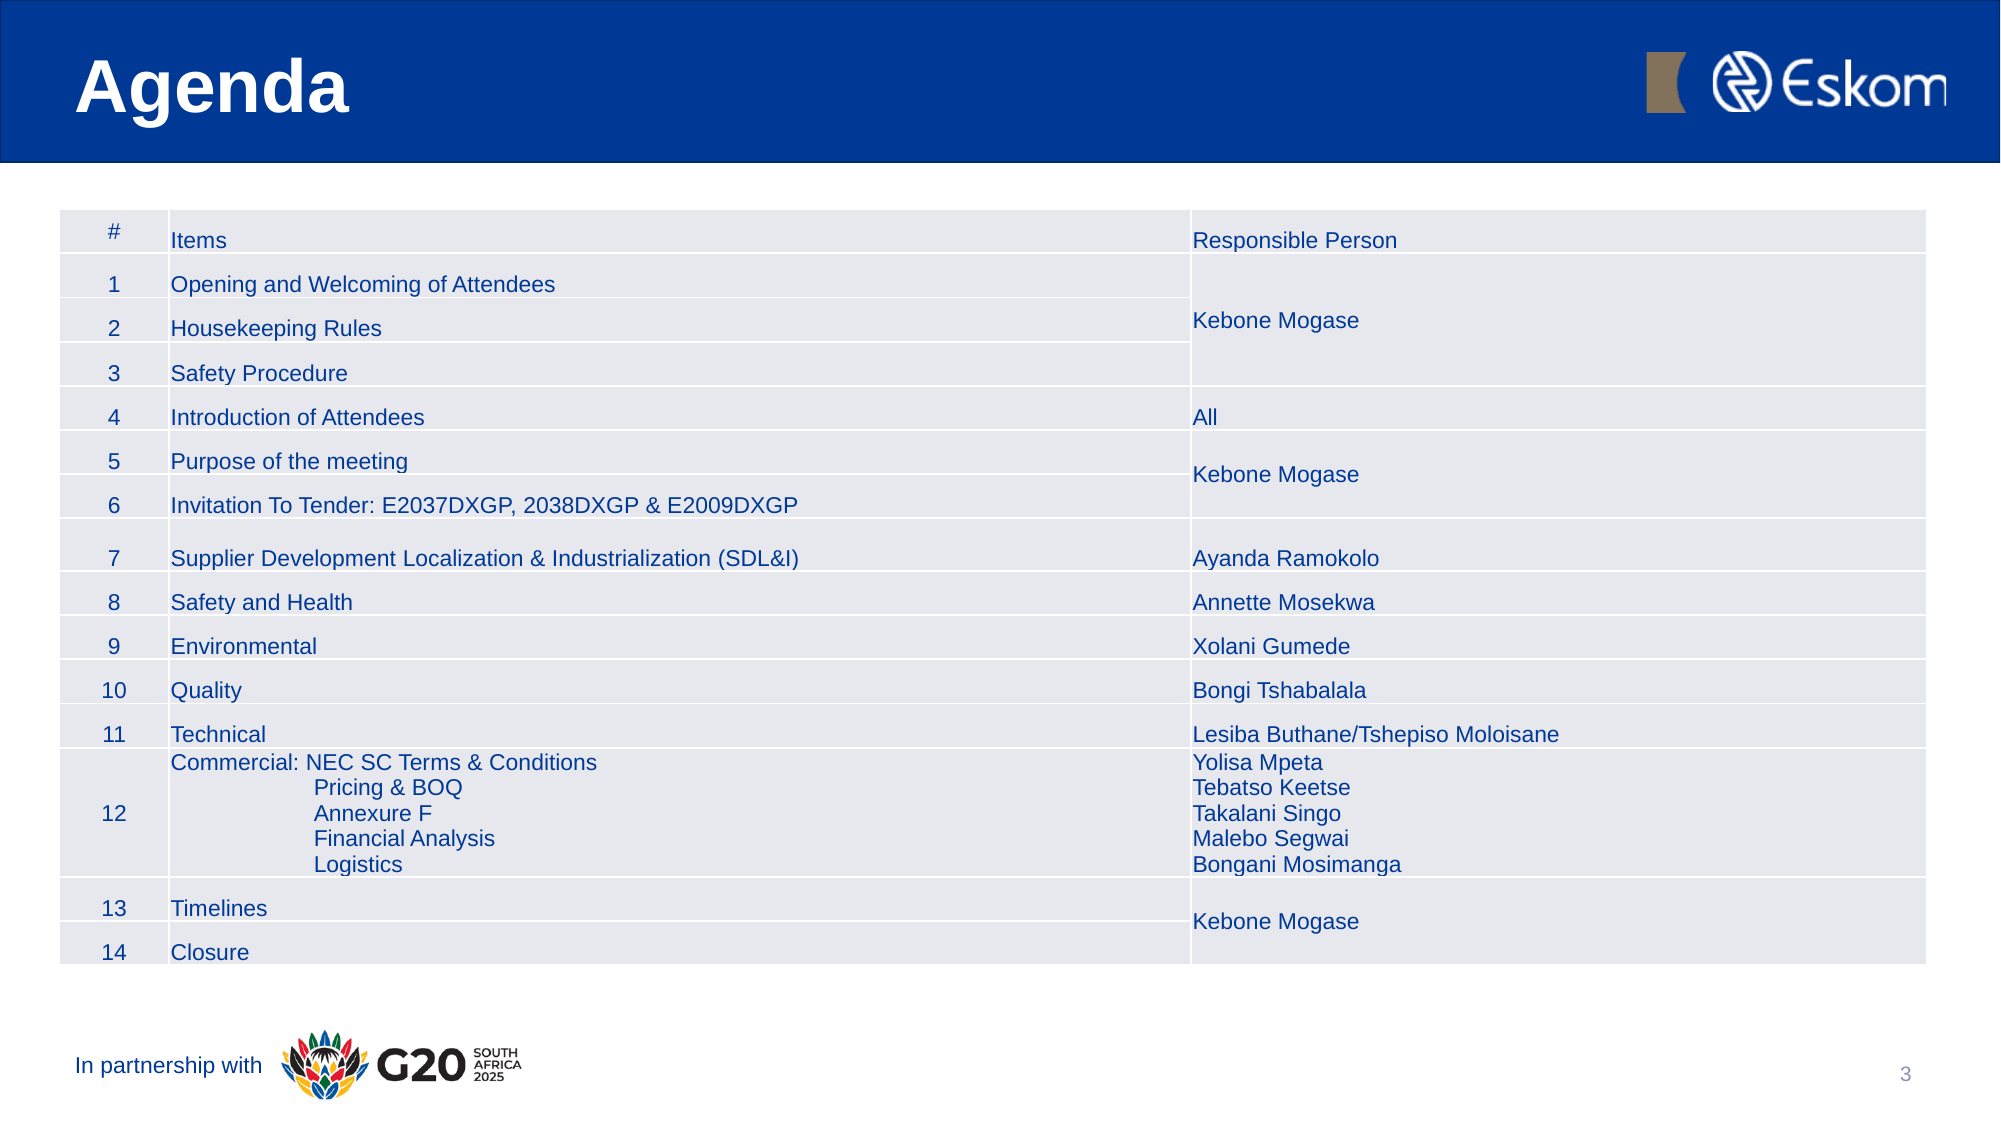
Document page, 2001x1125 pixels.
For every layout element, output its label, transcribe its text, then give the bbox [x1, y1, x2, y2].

table_cell 9 [60, 616, 168, 658]
table_cell 13 [60, 878, 168, 920]
table_cell 10 [60, 660, 168, 703]
table_cell Technical [170, 704, 1190, 747]
table_cell Lesiba Buthane/Tshepiso Moloisane [1192, 704, 1926, 747]
table_cell Kebone Mogase [1192, 878, 1926, 964]
table_cell 6 [60, 475, 168, 517]
title Agenda [59, 33, 1620, 143]
picture [280, 1029, 526, 1100]
table_header Responsible Person [1192, 210, 1926, 252]
table_cell 2 [60, 298, 168, 341]
table_cell Timelines [170, 878, 1190, 920]
table_cell Introduction of Attendees [170, 387, 1190, 429]
table_cell Yolisa Mpeta Tebatso Keetse Takalani Singo Malebo Segwai Bongani Mosimanga [1192, 749, 1926, 876]
table_header Items [170, 210, 1190, 252]
table_cell 1 [60, 254, 168, 297]
table_cell 4 [60, 387, 168, 429]
table_cell Safety and Health [170, 572, 1190, 614]
table_header # [60, 210, 168, 252]
table_cell Bongi Tshabalala [1192, 660, 1926, 703]
table_cell All [1192, 387, 1926, 429]
table_cell Housekeeping Rules [170, 298, 1190, 341]
table_cell Xolani Gumede [1192, 616, 1926, 658]
table_cell Opening and Welcoming of Attendees [170, 254, 1190, 297]
table_cell Closure [170, 922, 1190, 964]
table_cell Annette Mosekwa [1192, 572, 1926, 614]
table_cell Purpose of the meeting [170, 431, 1190, 473]
table_cell Ayanda Ramokolo [1192, 519, 1926, 570]
table_cell Kebone Mogase [1192, 431, 1926, 517]
table_cell Safety Procedure [170, 343, 1190, 385]
table_cell 3 [60, 343, 168, 385]
table_cell 11 [60, 704, 168, 747]
table_cell 12 [60, 749, 168, 876]
table_cell Invitation To Tender: E2037DXGP, 2038DXGP & E2009DXGP [170, 475, 1190, 517]
table_cell Kebone Mogase [1192, 254, 1926, 385]
table_cell Environmental [170, 616, 1190, 658]
slide_number 3 [1869, 1042, 1927, 1103]
table_cell Supplier Development Localization & Industrialization (SDL&I) [170, 519, 1190, 570]
table_cell 14 [60, 922, 168, 964]
table_cell 5 [60, 431, 168, 473]
table_cell Commercial: NEC SC Terms & Conditions Pricing & BOQ Annexure F Financial Analysis Logistics [170, 749, 1190, 876]
table_cell 7 [60, 519, 168, 570]
table_cell 8 [60, 572, 168, 614]
table_cell Quality [170, 660, 1190, 703]
